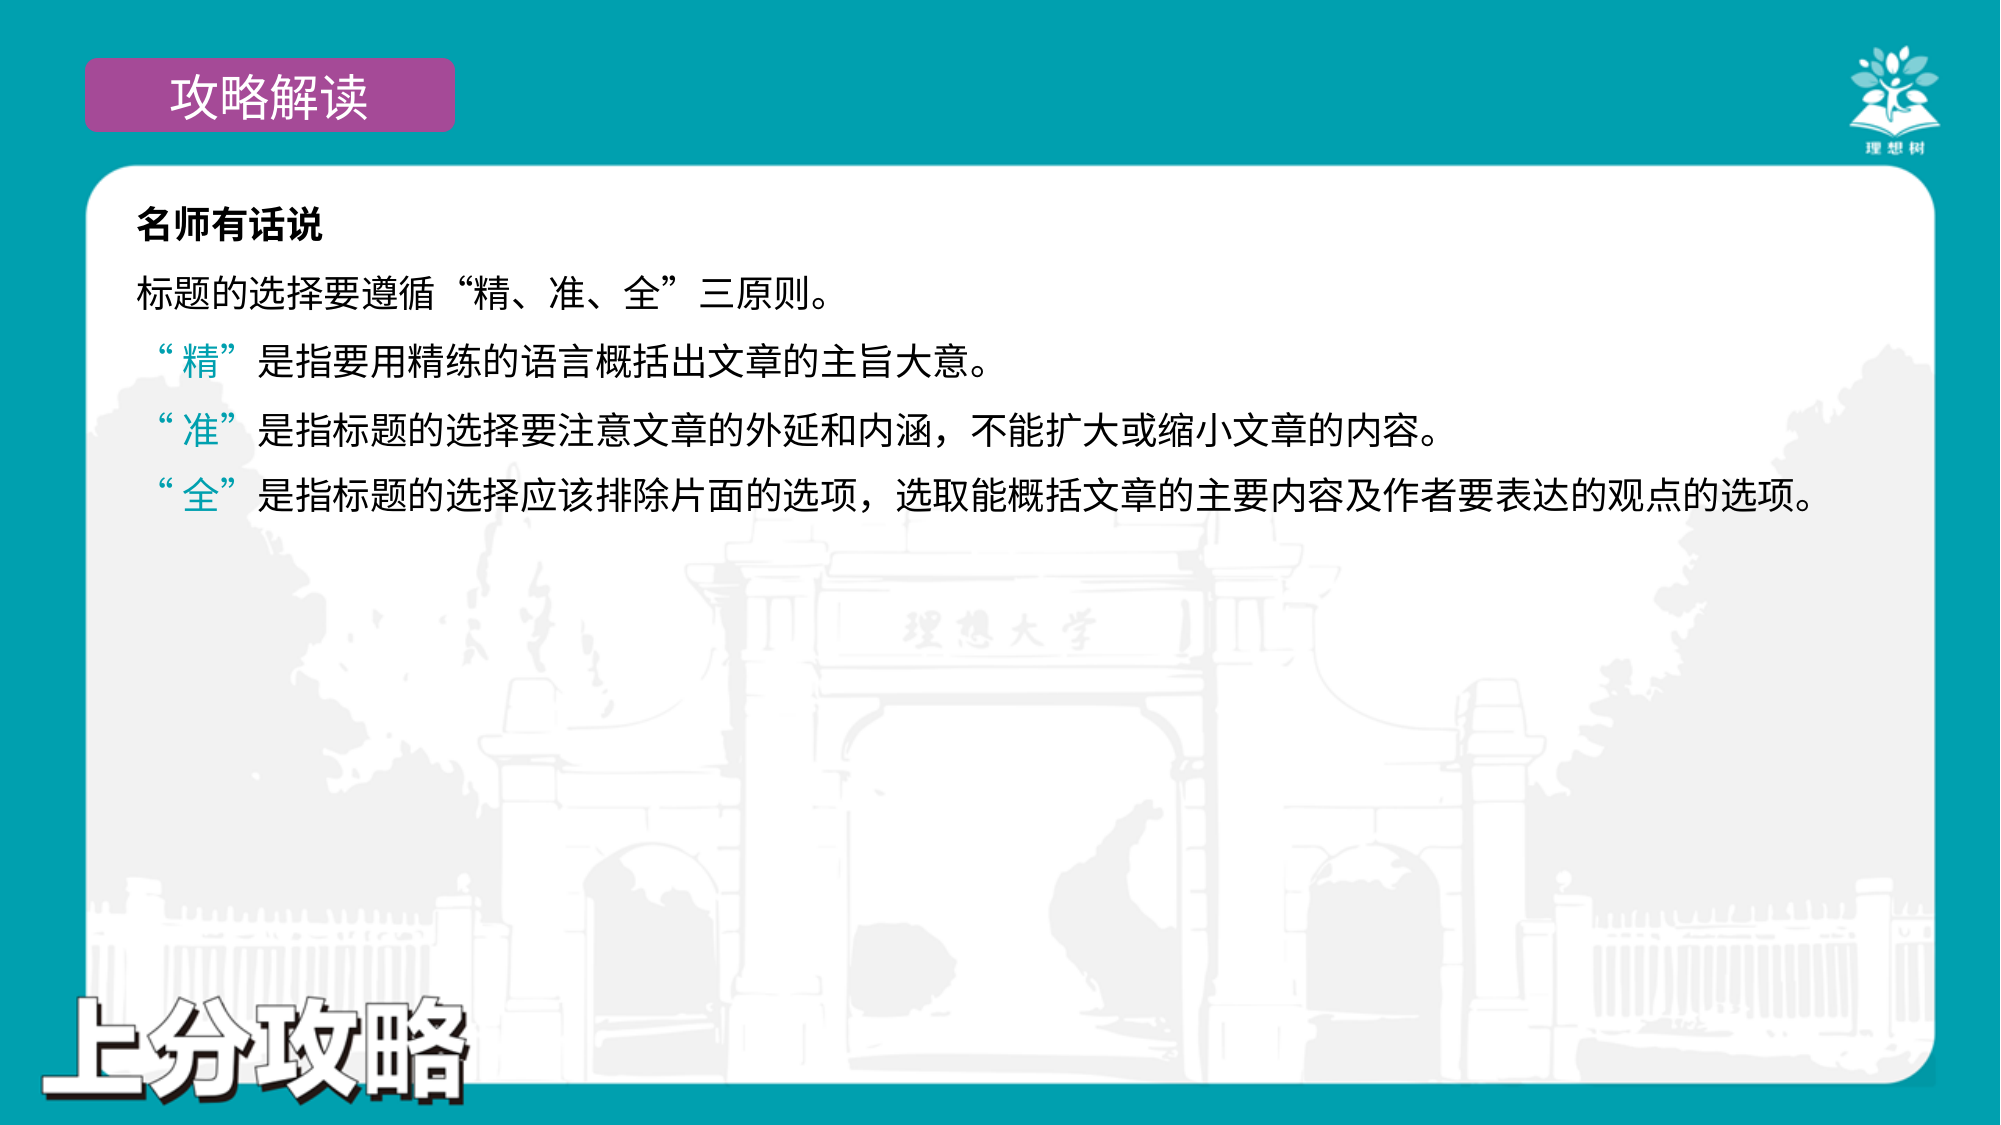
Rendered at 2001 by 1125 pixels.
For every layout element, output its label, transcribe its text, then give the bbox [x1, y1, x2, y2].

text_box 名师有话说 标题的选择要遵循“精、准、全”三原则。 “精”是指要用精练的语言概括出文章的主旨大意。 “准”是指标题的选择要注意文章的外延和内涵，不能扩大或缩小文章的内容。 “全”是指标题的选择应该排除片面的选项，选取能概括文章的主要内容及作者要表达的观点的选项。 [136, 177, 1865, 511]
picture [0, 0, 2000, 1125]
